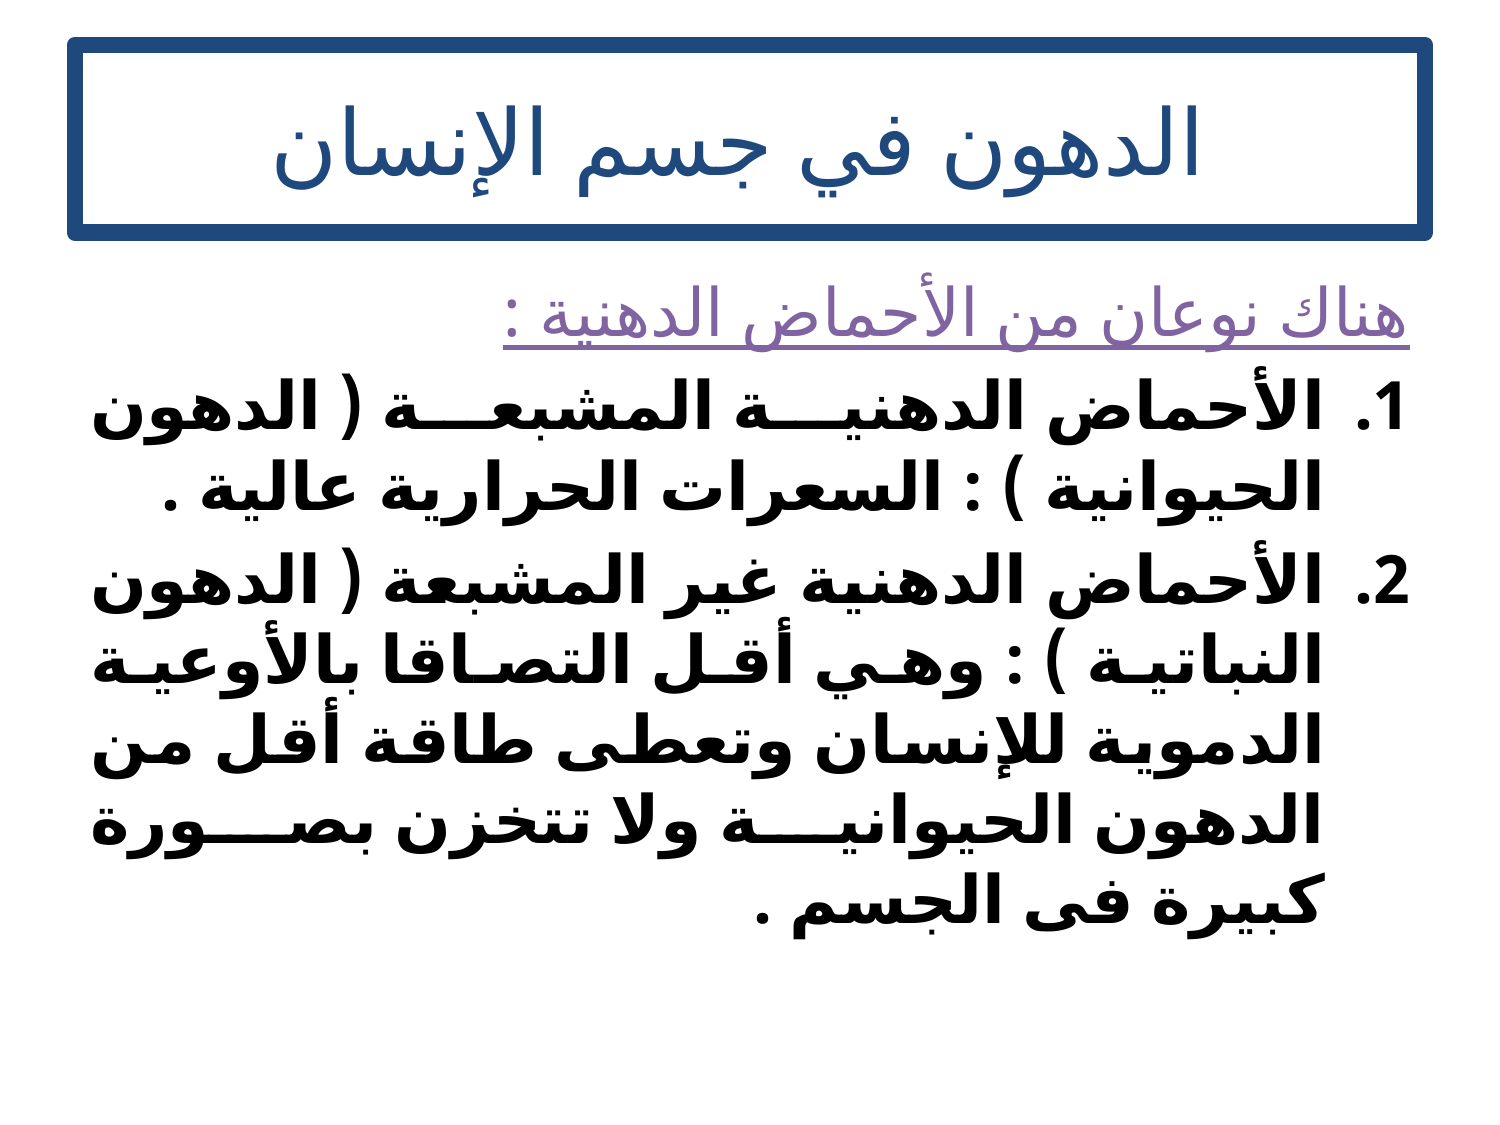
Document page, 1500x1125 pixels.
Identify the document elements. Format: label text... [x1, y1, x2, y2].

list هناك نوعان من الأحماض الدهنية : الأحماض الدهنية المشبعة ( الدهون الحيوانية ) : السعرات الحرارية عالية . الأحماض الدهنية غير المشبعة ( الدهون النباتية ) : وهي أقل التصاقا بالأوعية الدموية للإنسان وتعطى طاقة أقل من الدهون الحيوانية ولا تتخزن بصورة كبيرة فى الجسم . [75, 262, 1425, 1005]
title الدهون في جسم الإنسان [75, 45, 1425, 233]
